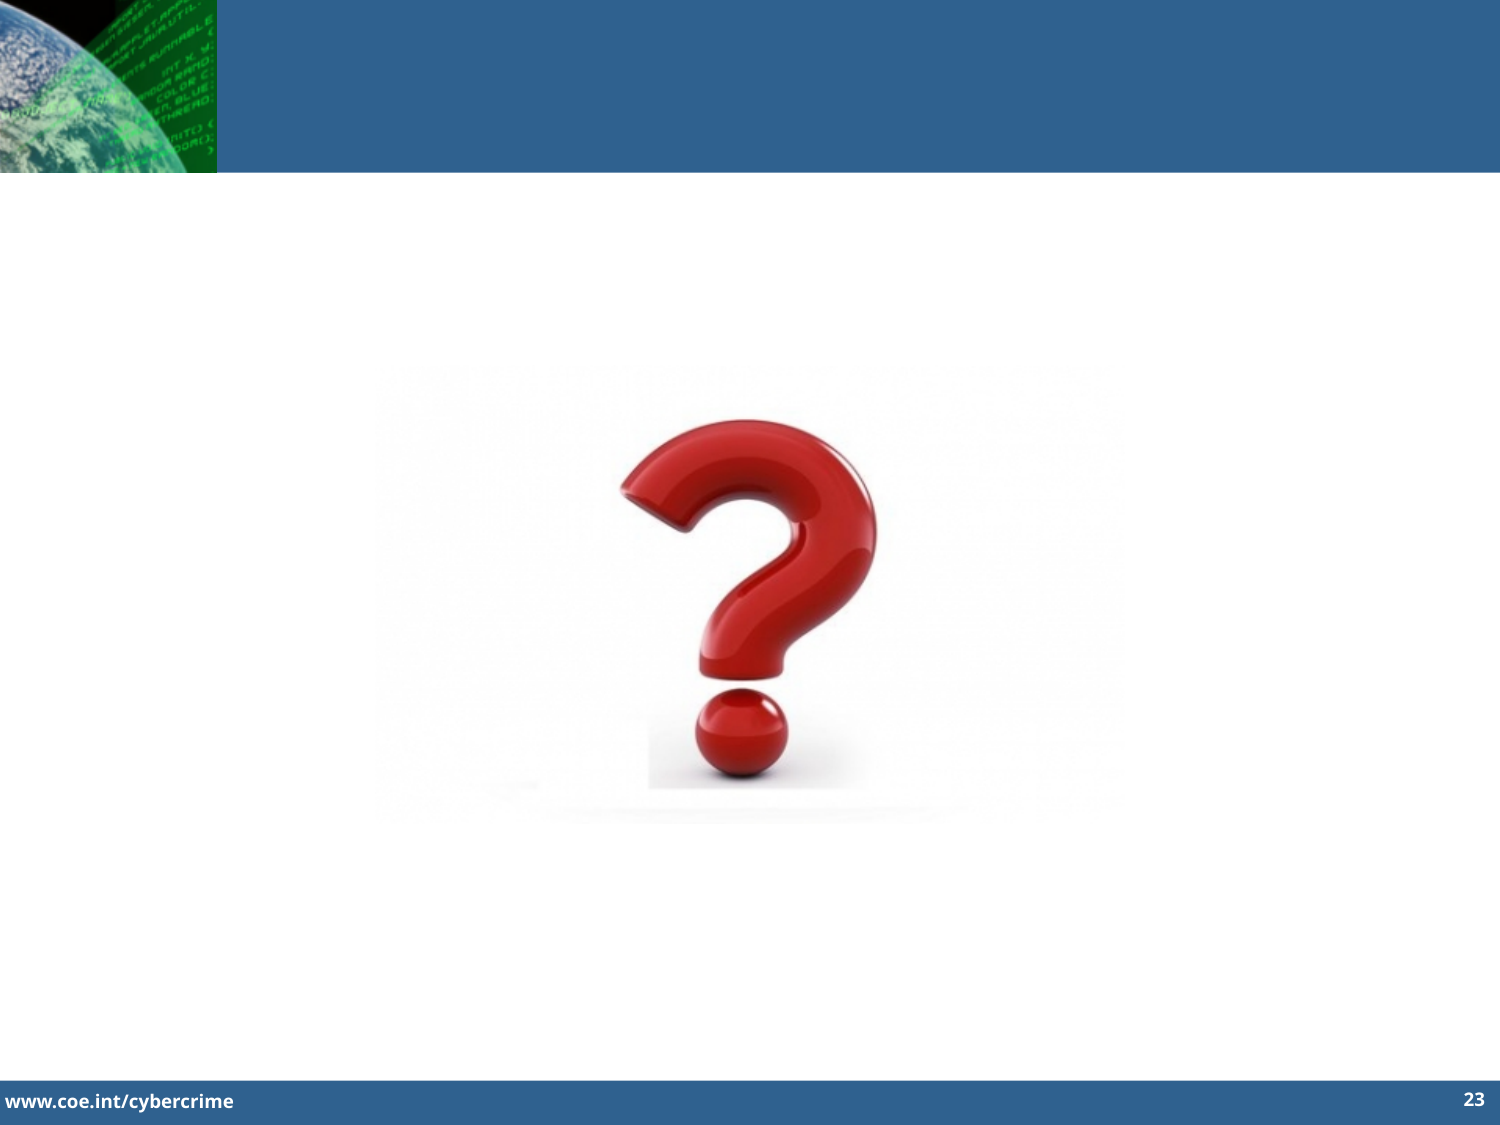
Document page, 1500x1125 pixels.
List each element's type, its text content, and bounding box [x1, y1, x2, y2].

picture [375, 365, 1125, 824]
picture [0, 0, 217, 173]
slide_number 23 [1162, 1080, 1500, 1125]
